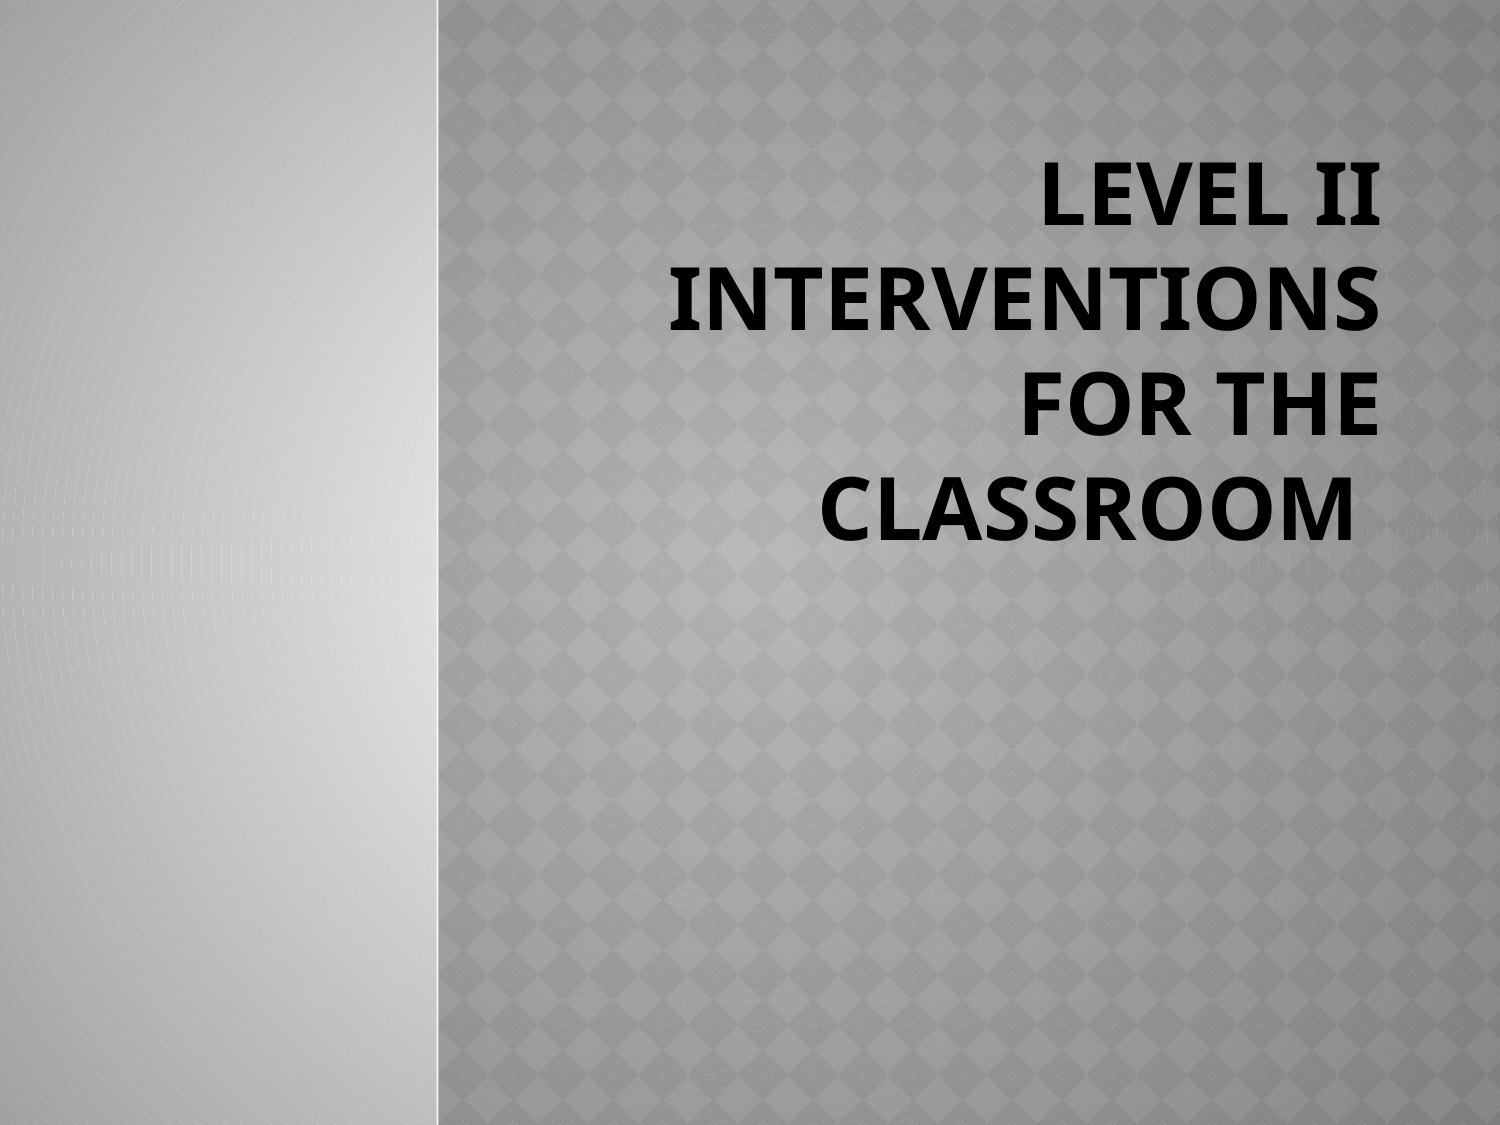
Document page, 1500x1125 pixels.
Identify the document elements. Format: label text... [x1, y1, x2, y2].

title LEVEL II INTERVENTIONS FOR THE CLASSROOM [552, 87, 1390, 558]
